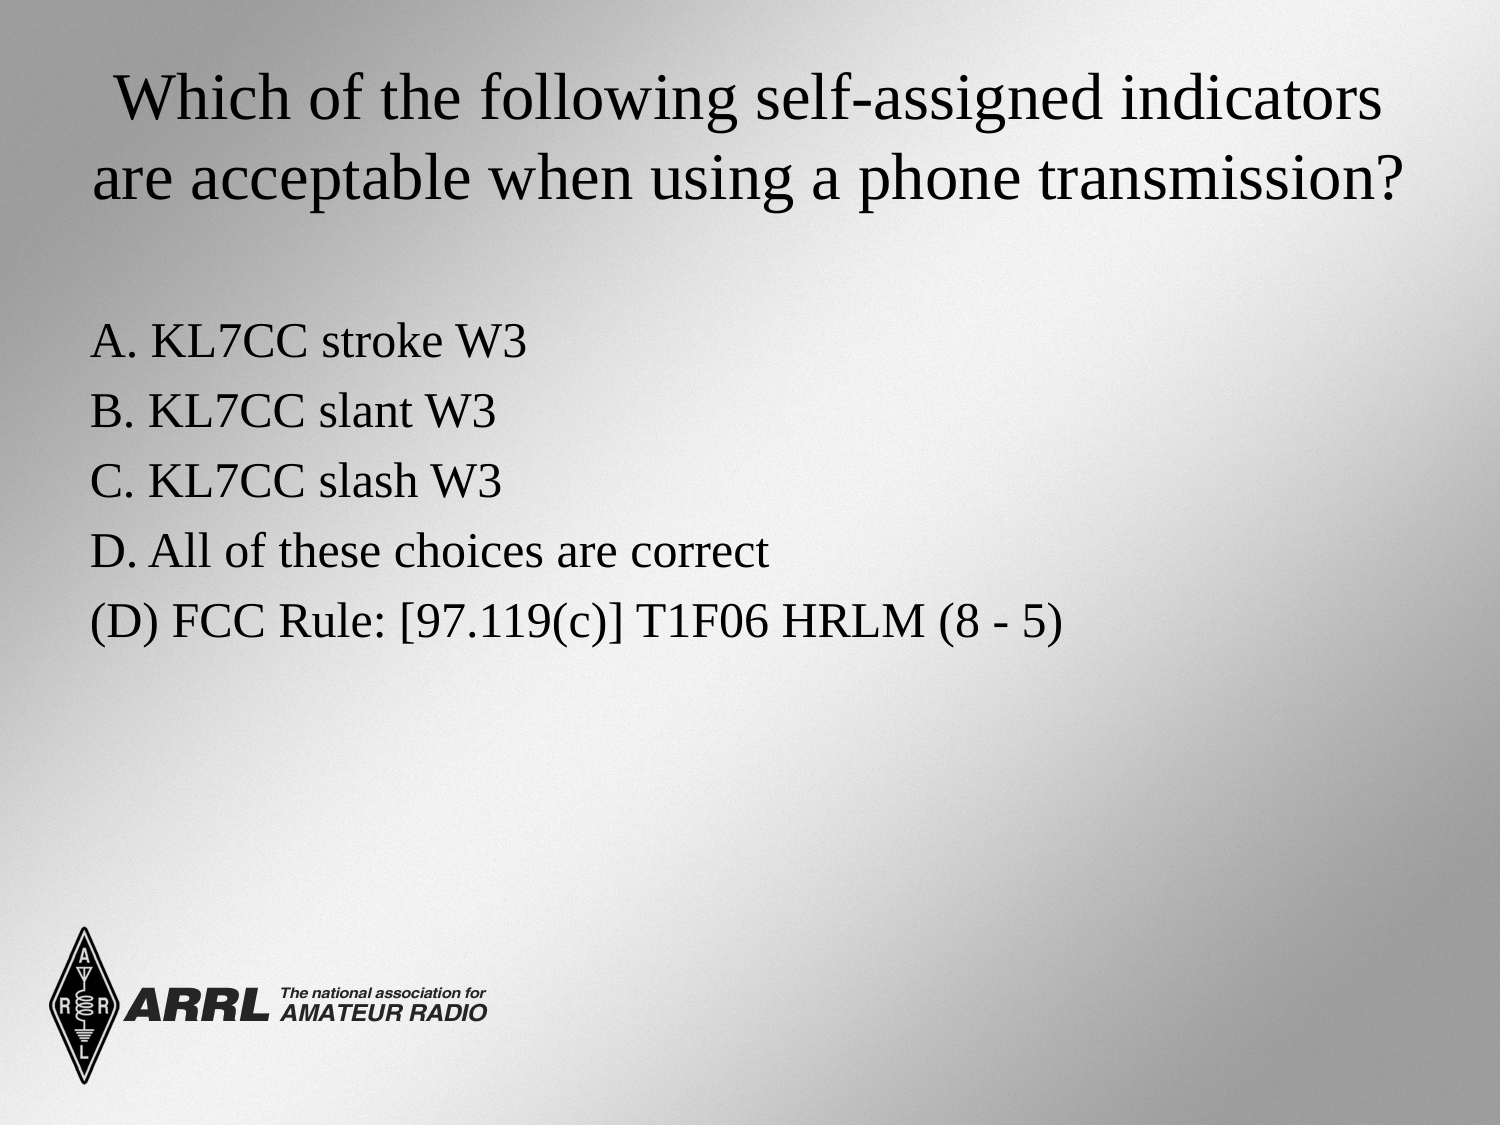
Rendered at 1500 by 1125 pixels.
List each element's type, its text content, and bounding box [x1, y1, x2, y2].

title Which of the following self-assigned indicators are acceptable when using a phone transmission? [75, 45, 1425, 233]
list A. KL7CC stroke W3 B. KL7CC slant W3 C. KL7CC slash W3 D. All of these choices are correct (D) FCC Rule: [97.119(c)] T1F06 HRLM (8 - 5) [75, 299, 1425, 1005]
picture [0, 0, 1500, 1125]
